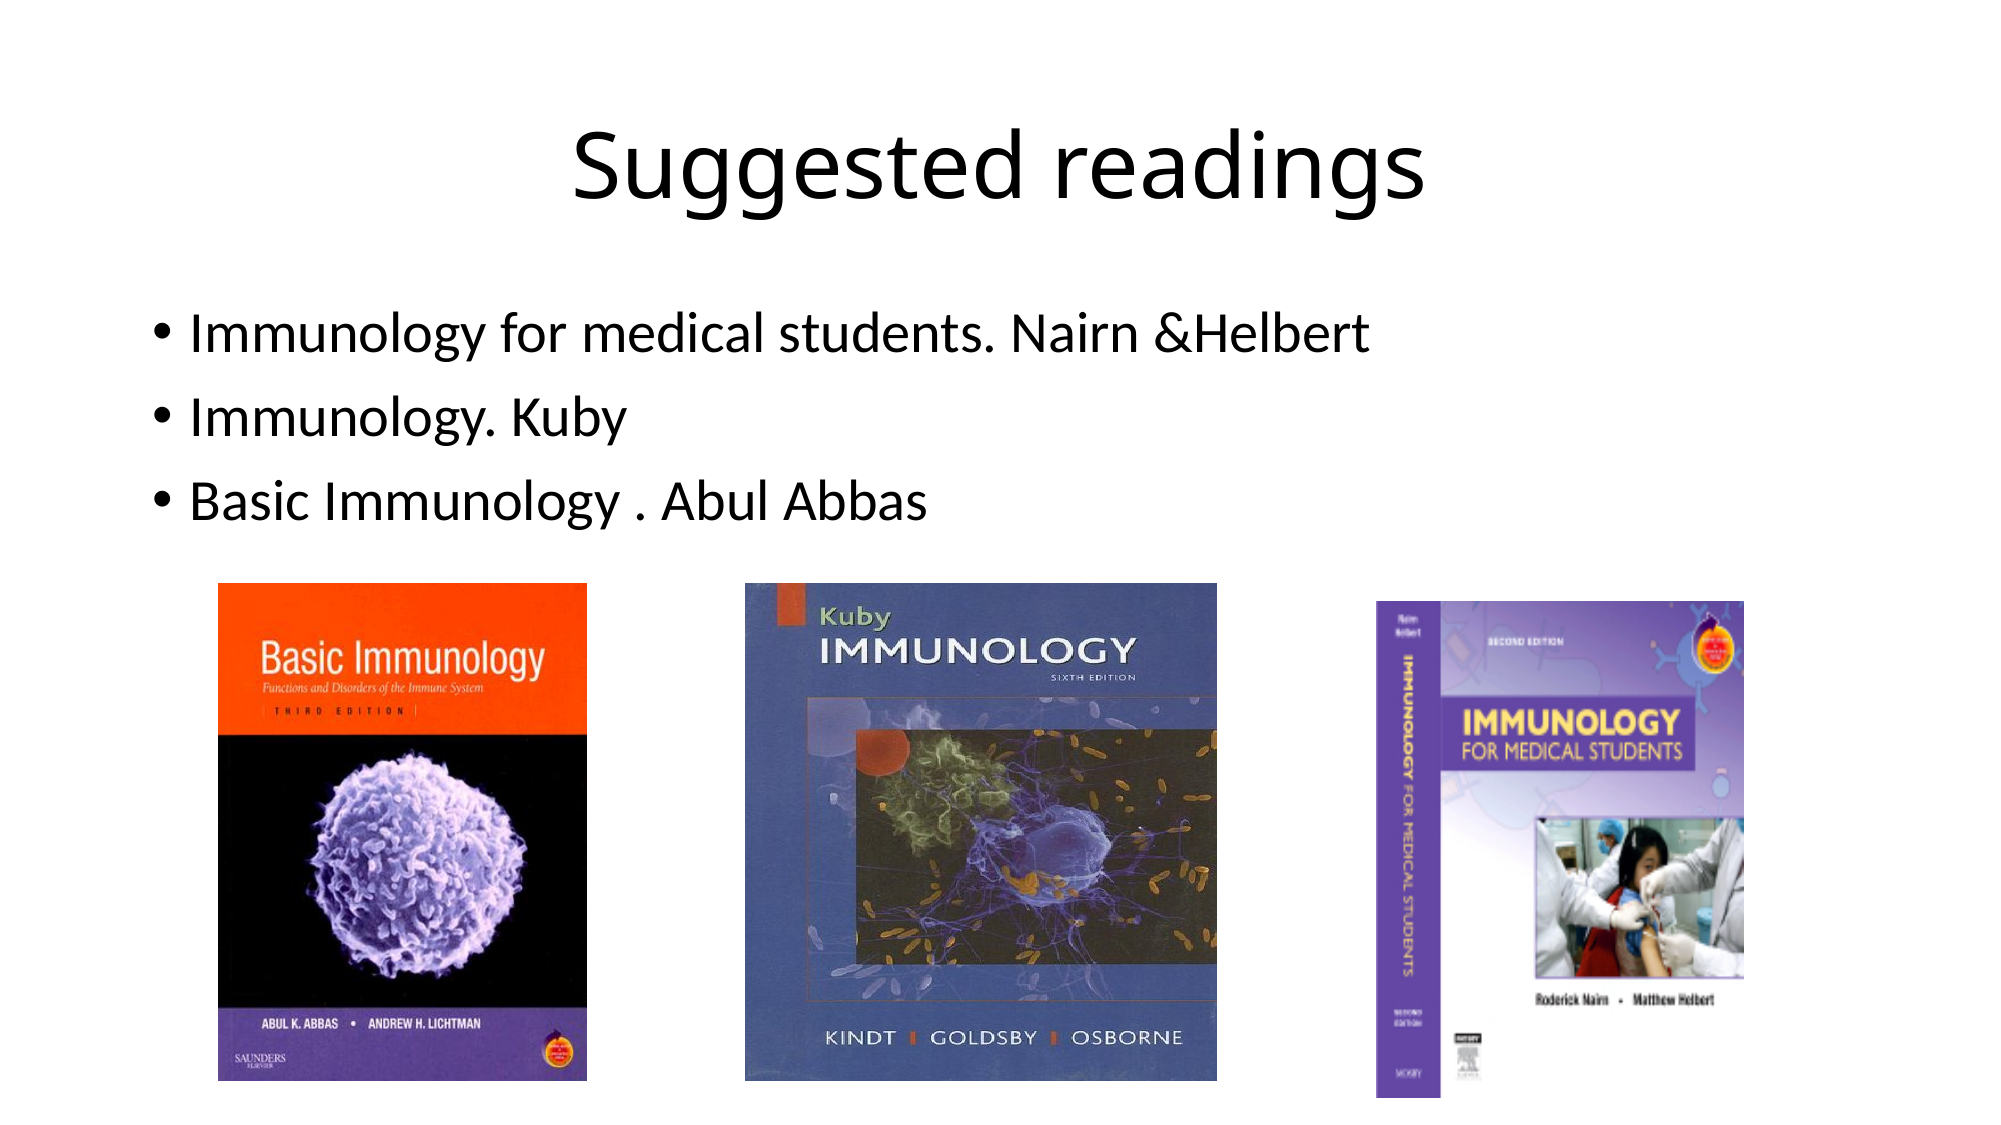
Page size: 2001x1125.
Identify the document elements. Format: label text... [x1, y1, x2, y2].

list Immunology for medical students. Nairn &Helbert Immunology. Kuby Basic Immunology . Abul Abbas [137, 294, 1863, 1009]
title Suggested readings [137, 59, 1863, 278]
picture [1375, 601, 1744, 1099]
picture [745, 583, 1217, 1081]
picture [218, 583, 587, 1081]
